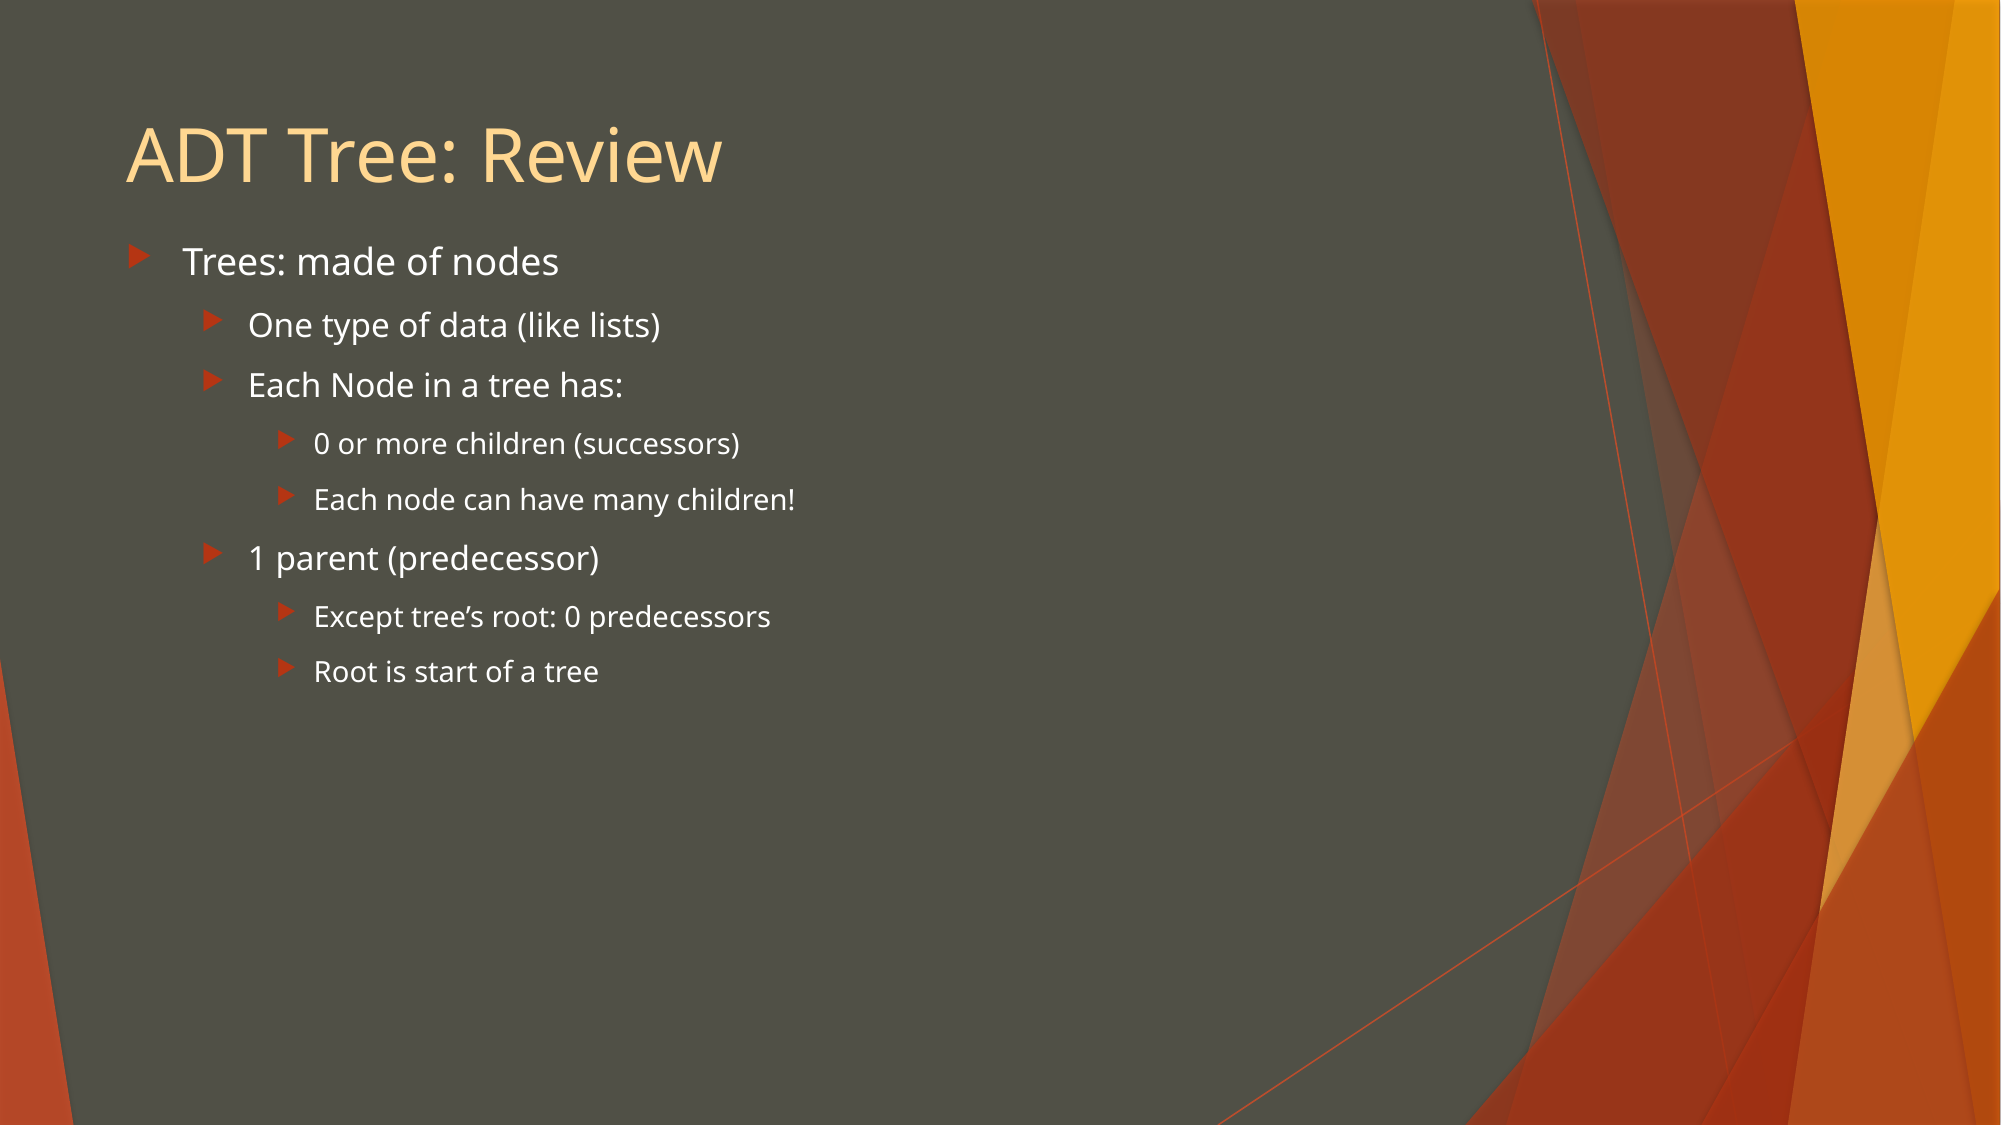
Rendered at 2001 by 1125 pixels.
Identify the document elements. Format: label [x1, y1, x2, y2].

text_box [0, 0, 2000, 1125]
